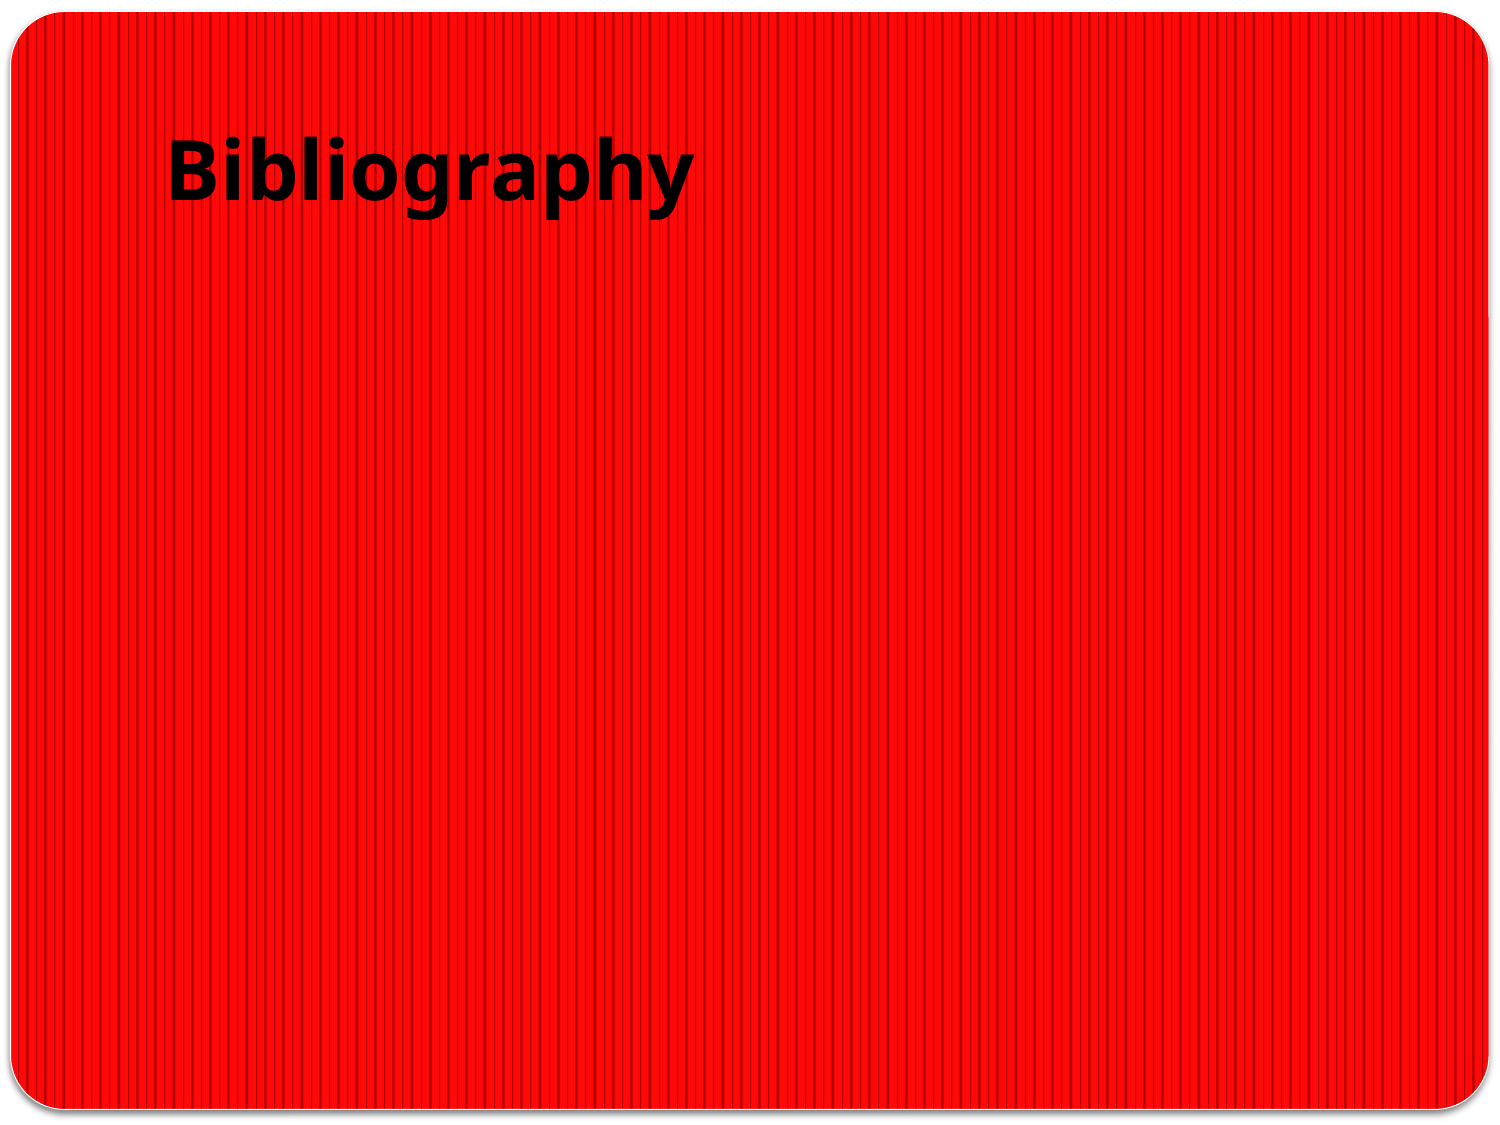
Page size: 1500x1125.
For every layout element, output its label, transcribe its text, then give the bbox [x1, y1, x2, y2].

title Bibliography [150, 45, 1425, 233]
